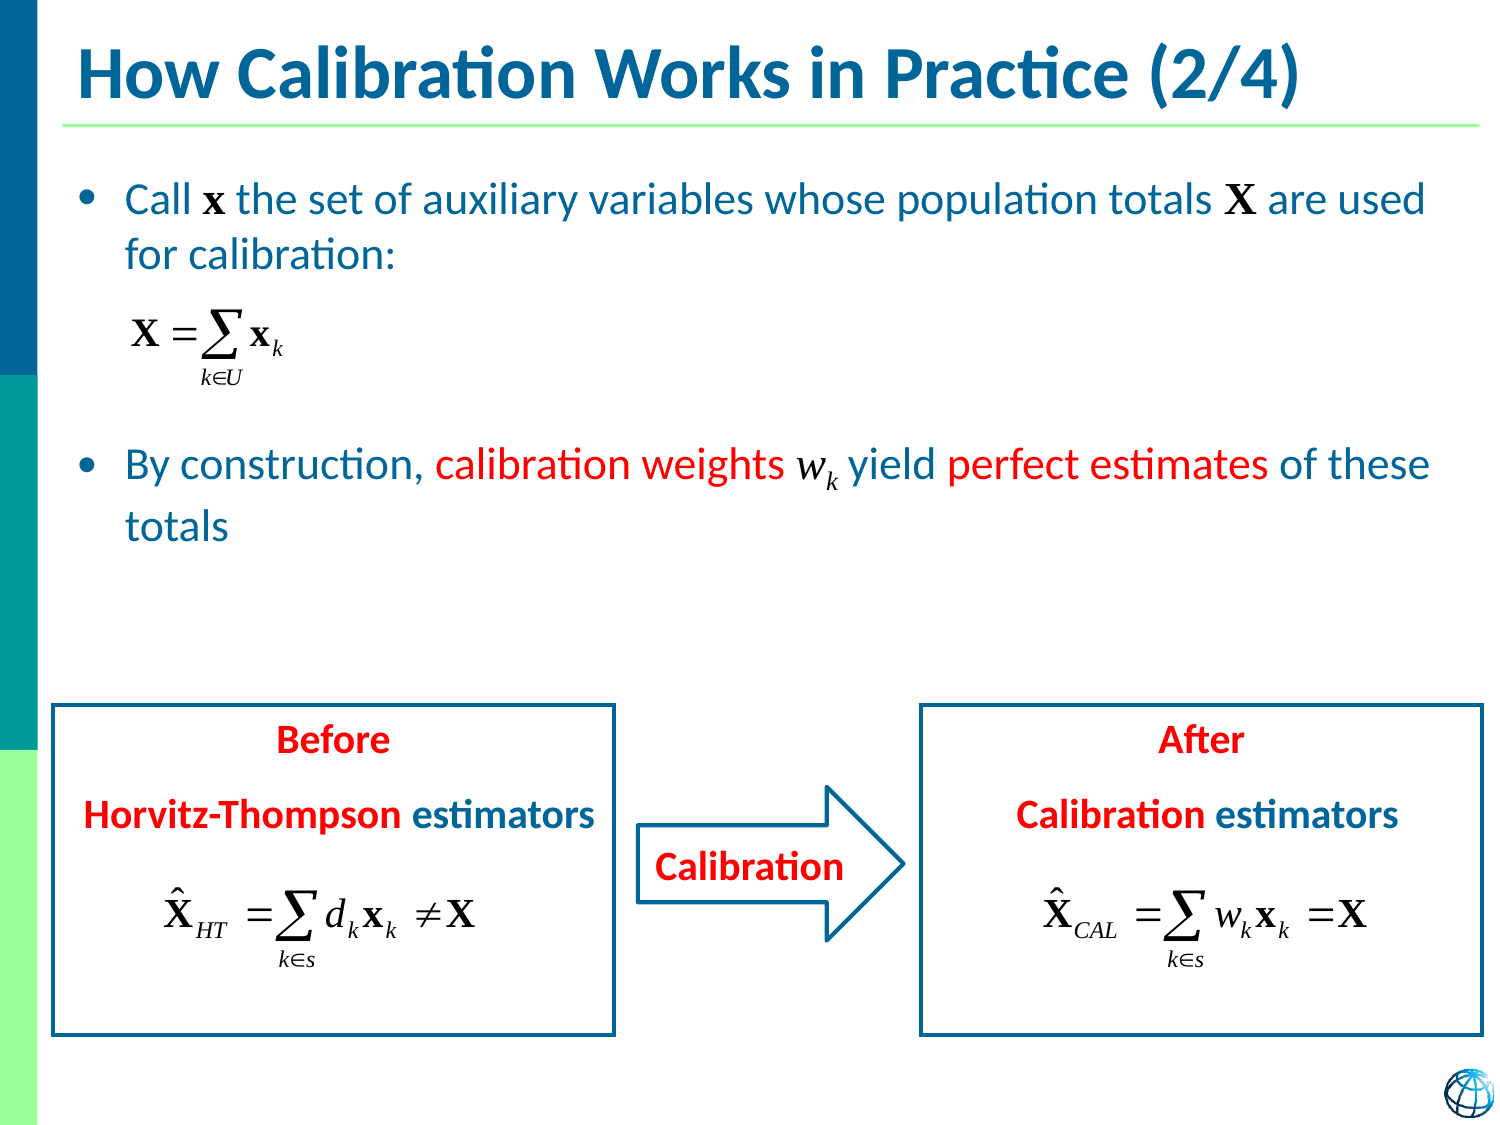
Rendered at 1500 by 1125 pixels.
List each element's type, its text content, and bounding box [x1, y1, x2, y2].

picture [1460, 1078, 1468, 1084]
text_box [920, 704, 1483, 1036]
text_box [52, 704, 615, 1036]
title How Calibration Works in Practice (2/4) [62, 19, 1480, 121]
picture [1468, 1068, 1495, 1106]
list Call x the set of auxiliary variables whose population totals X are used for calibration: By construction, calibration weights wk yield perfect estimates of these totals [62, 160, 1480, 657]
picture [1444, 1068, 1495, 1118]
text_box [631, 786, 904, 941]
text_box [123, 302, 296, 394]
